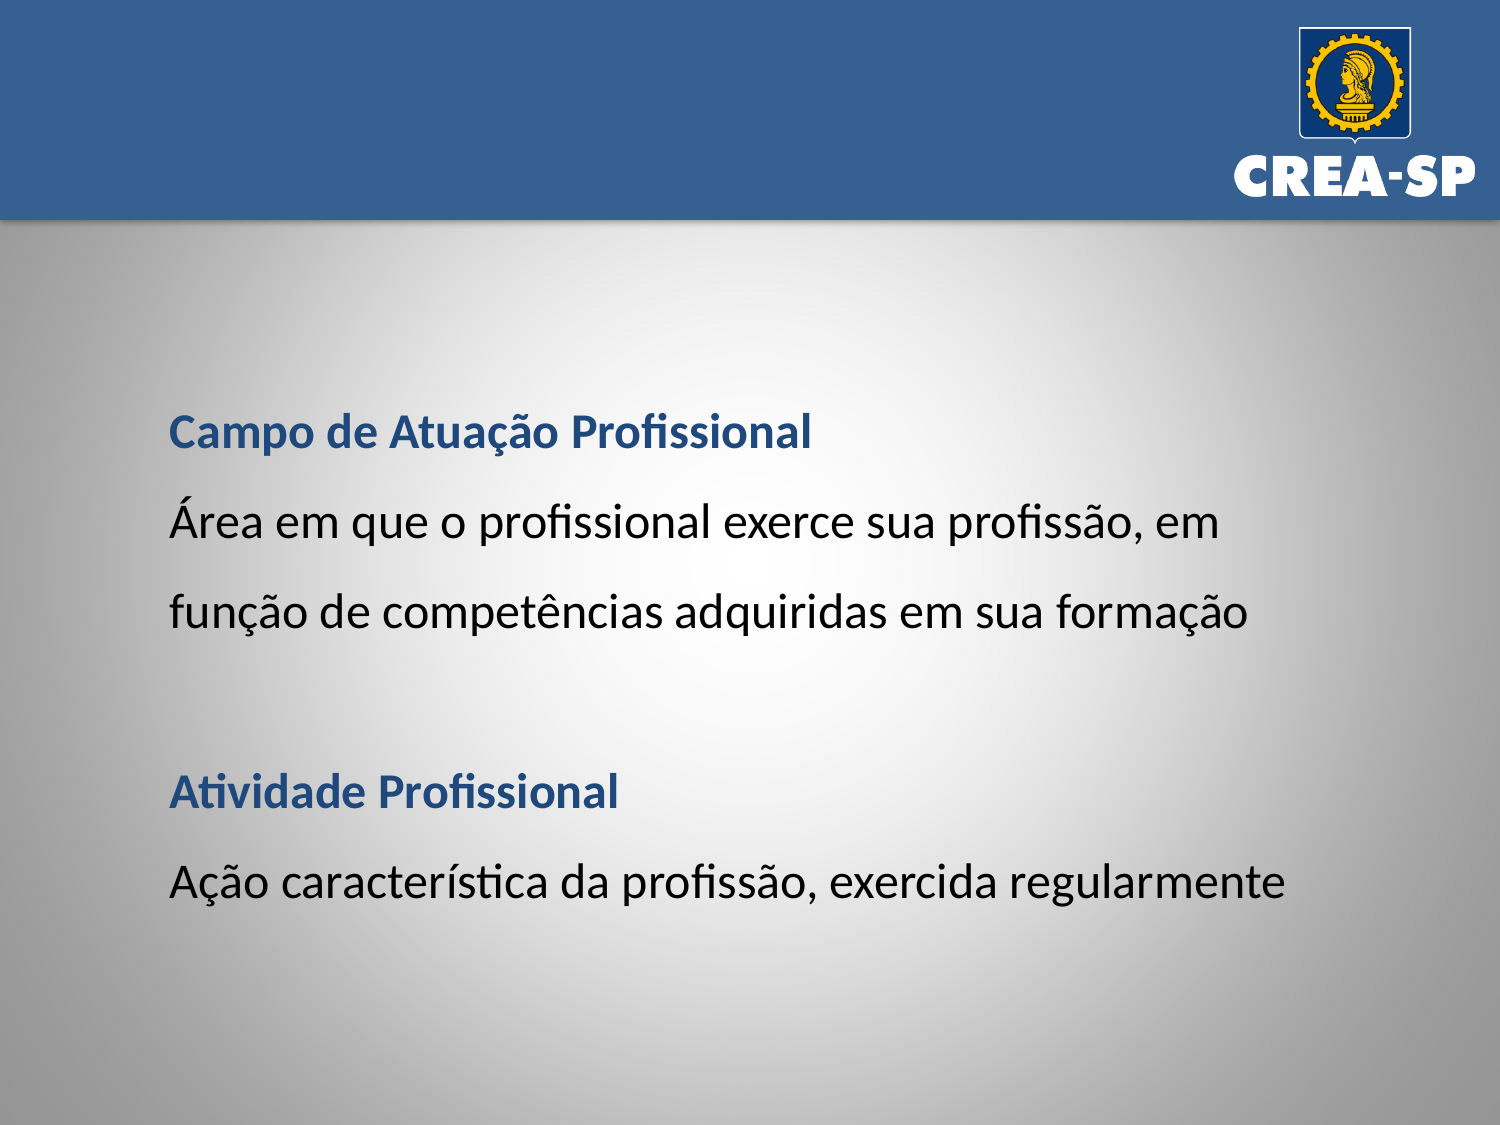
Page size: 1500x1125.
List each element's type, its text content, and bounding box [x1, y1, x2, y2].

picture [1234, 27, 1475, 197]
picture [0, 220, 1500, 1125]
text_box Campo de Atuação Profissional Área em que o profissional exerce sua profissão, em função de competências adquiridas em sua formação Atividade Profissional Ação característica da profissão, exercida regularmente [135, 361, 1353, 917]
